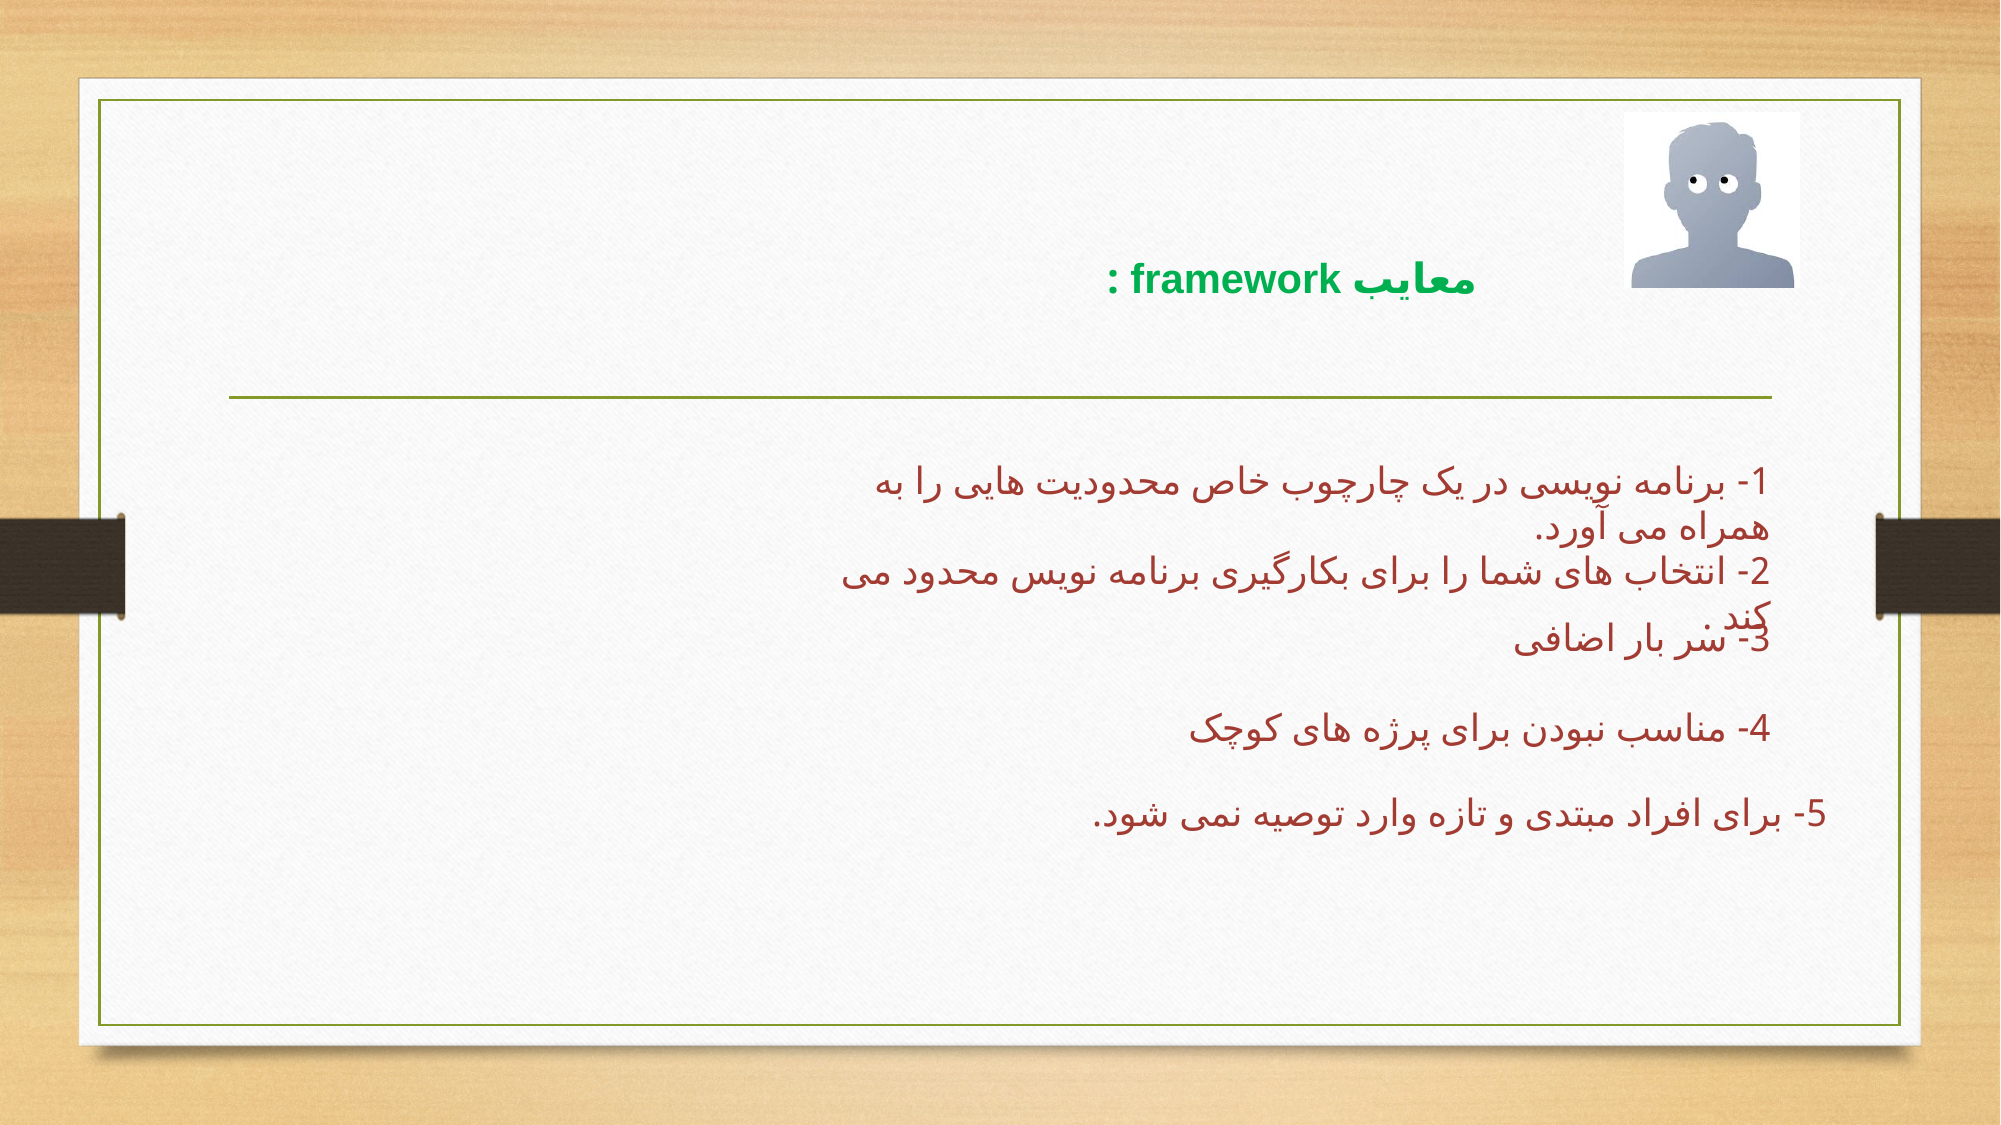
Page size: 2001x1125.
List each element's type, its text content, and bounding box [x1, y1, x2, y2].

text_box معایب framework : [1080, 244, 1493, 309]
text_box 5- برای افراد مبتدی و تازه وارد توصیه نمی شود. [1077, 782, 1842, 842]
text_box 4- مناسب نبودن برای پرژه های کوچک [173, 696, 1786, 756]
text_box 2- انتخاب های شما را برای بکارگیری برنامه نویس محدود می کند . [785, 494, 1786, 606]
picture [0, 0, 2001, 1125]
text_box 3- سر بار اضافی [785, 606, 1786, 666]
text_box 1- برنامه نویسی در یک چارچوب خاص محدودیت هایی را به همراه می آورد. [785, 449, 1786, 494]
